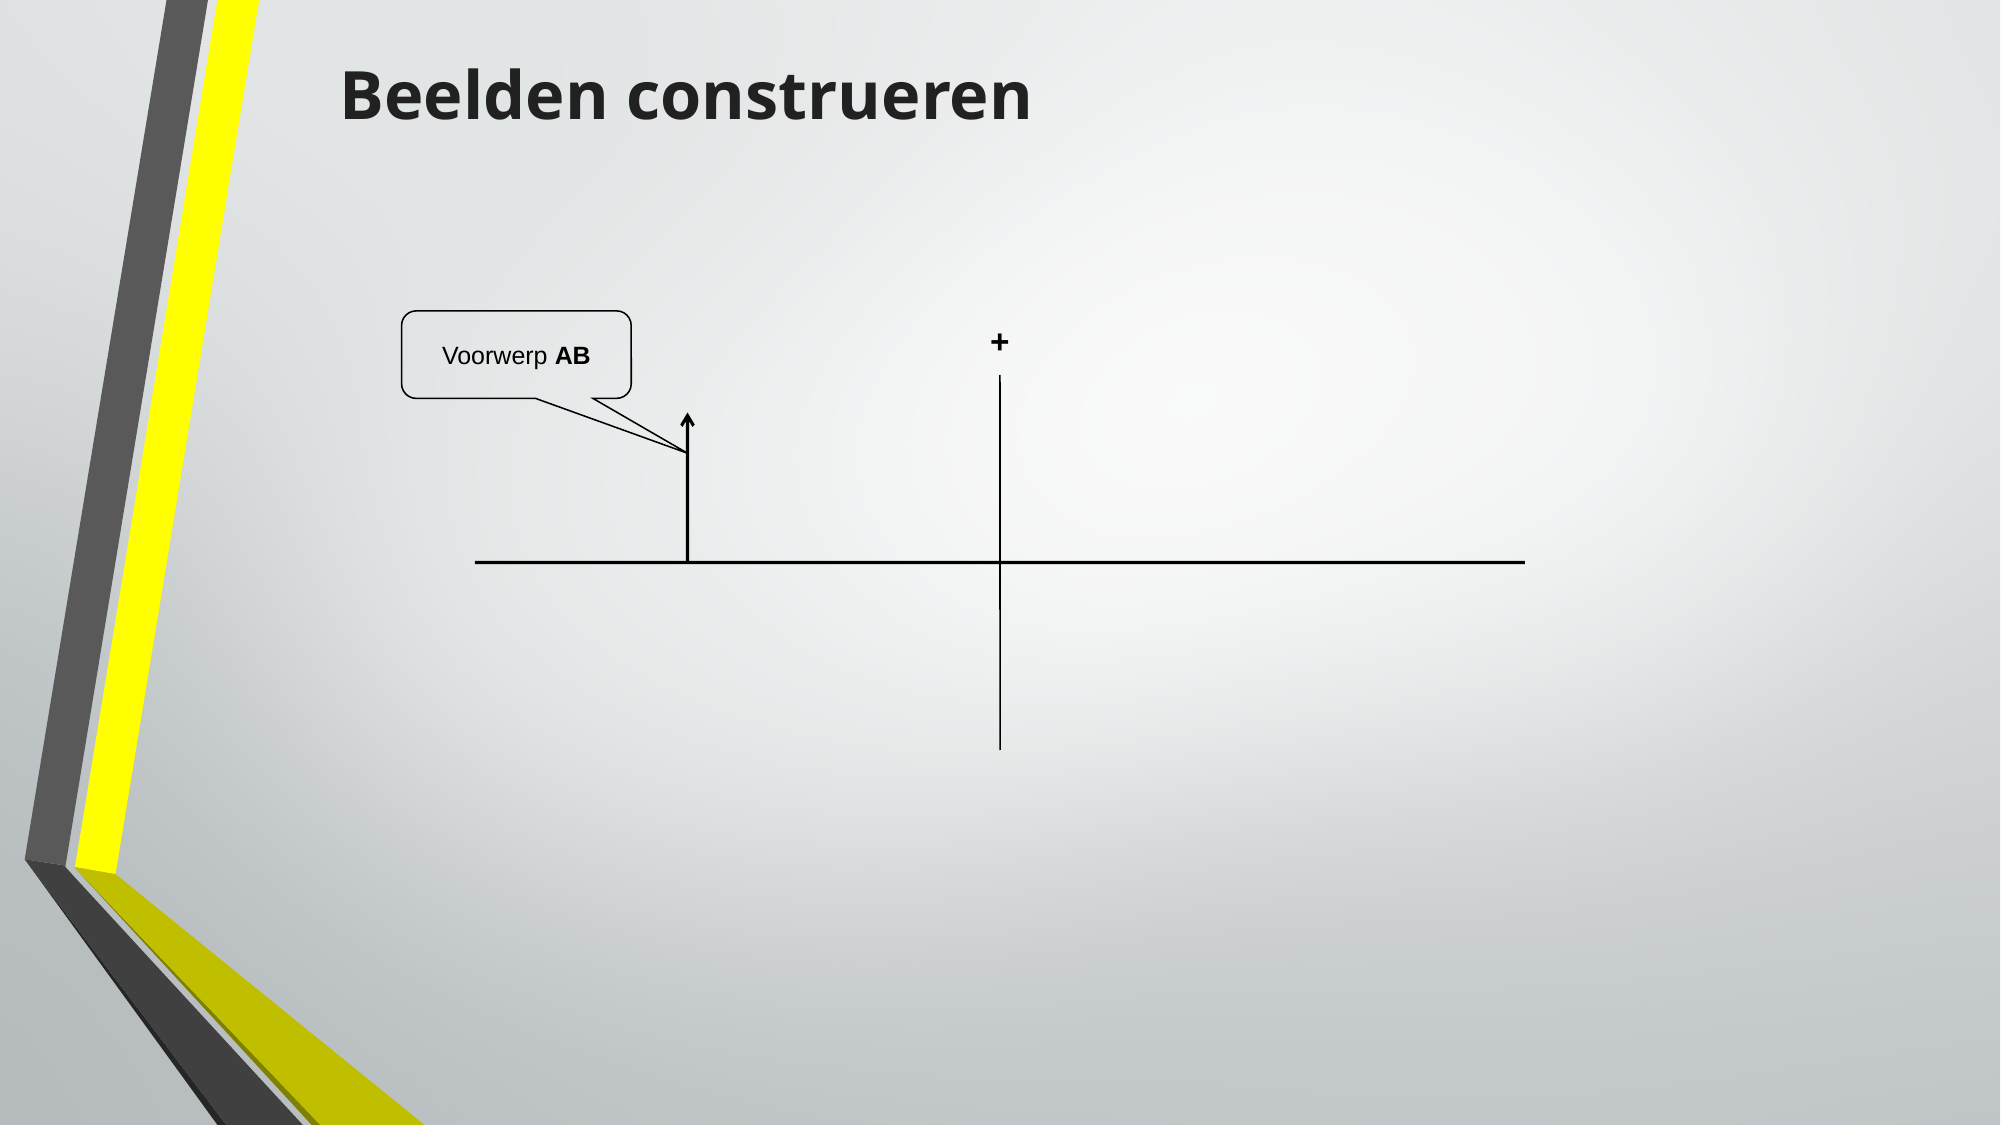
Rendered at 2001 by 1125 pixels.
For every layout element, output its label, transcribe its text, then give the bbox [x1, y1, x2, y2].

text_box [680, 412, 695, 452]
text_box + [975, 312, 1025, 368]
text_box Beelden construeren [324, 45, 1675, 233]
text_box Voorwerp AB [401, 310, 688, 454]
